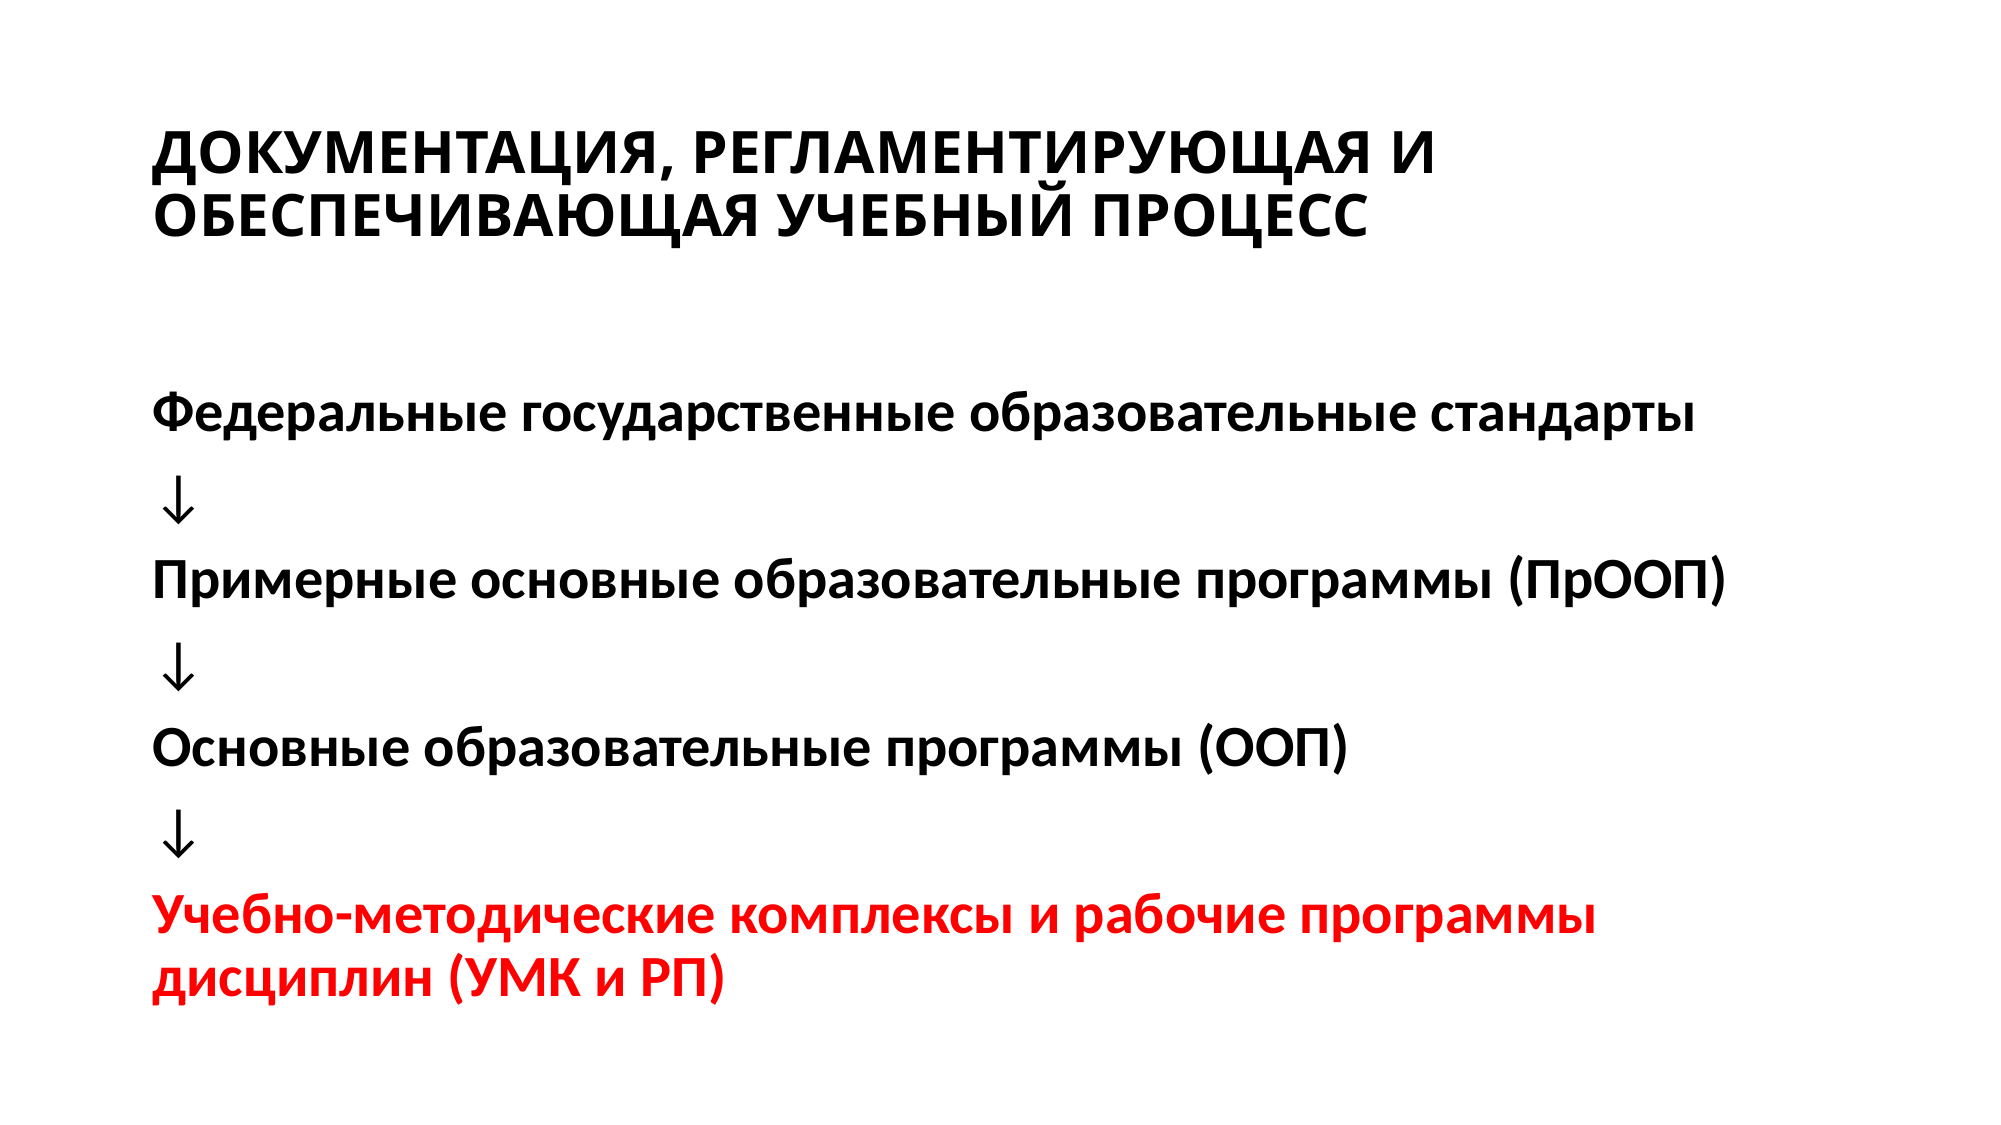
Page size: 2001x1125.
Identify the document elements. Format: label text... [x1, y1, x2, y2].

list Федеральные государственные образовательные стандарты ↓ Примерные основные образовательные программы (ПрООП) ↓ Основные образовательные программы (ООП) ↓ Учебно-методические комплексы и рабочие программы дисциплин (УМК и РП) [137, 373, 1863, 1125]
title ДОКУМЕНТАЦИЯ, РЕГЛАМЕНТИРУЮЩАЯ И ОБЕСПЕЧИВАЮЩАЯ УЧЕБНЫЙ ПРОЦЕСС [137, 112, 1863, 330]
